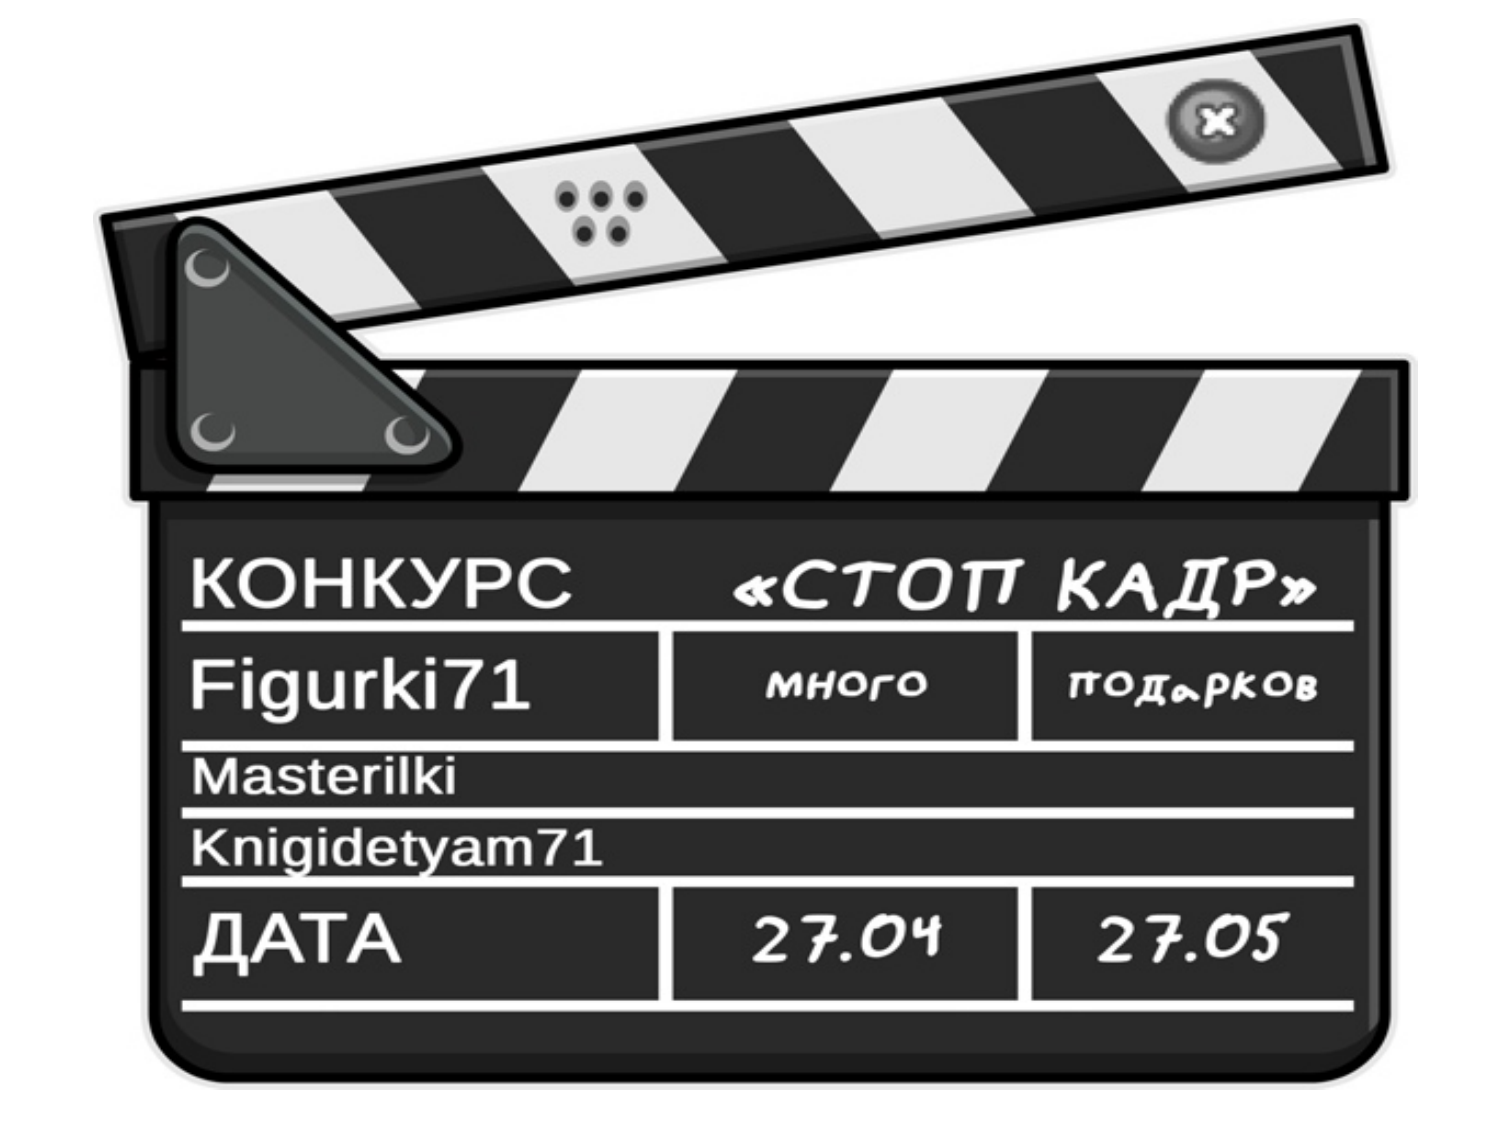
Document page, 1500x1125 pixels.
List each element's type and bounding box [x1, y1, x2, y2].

list [93, 18, 1419, 1091]
